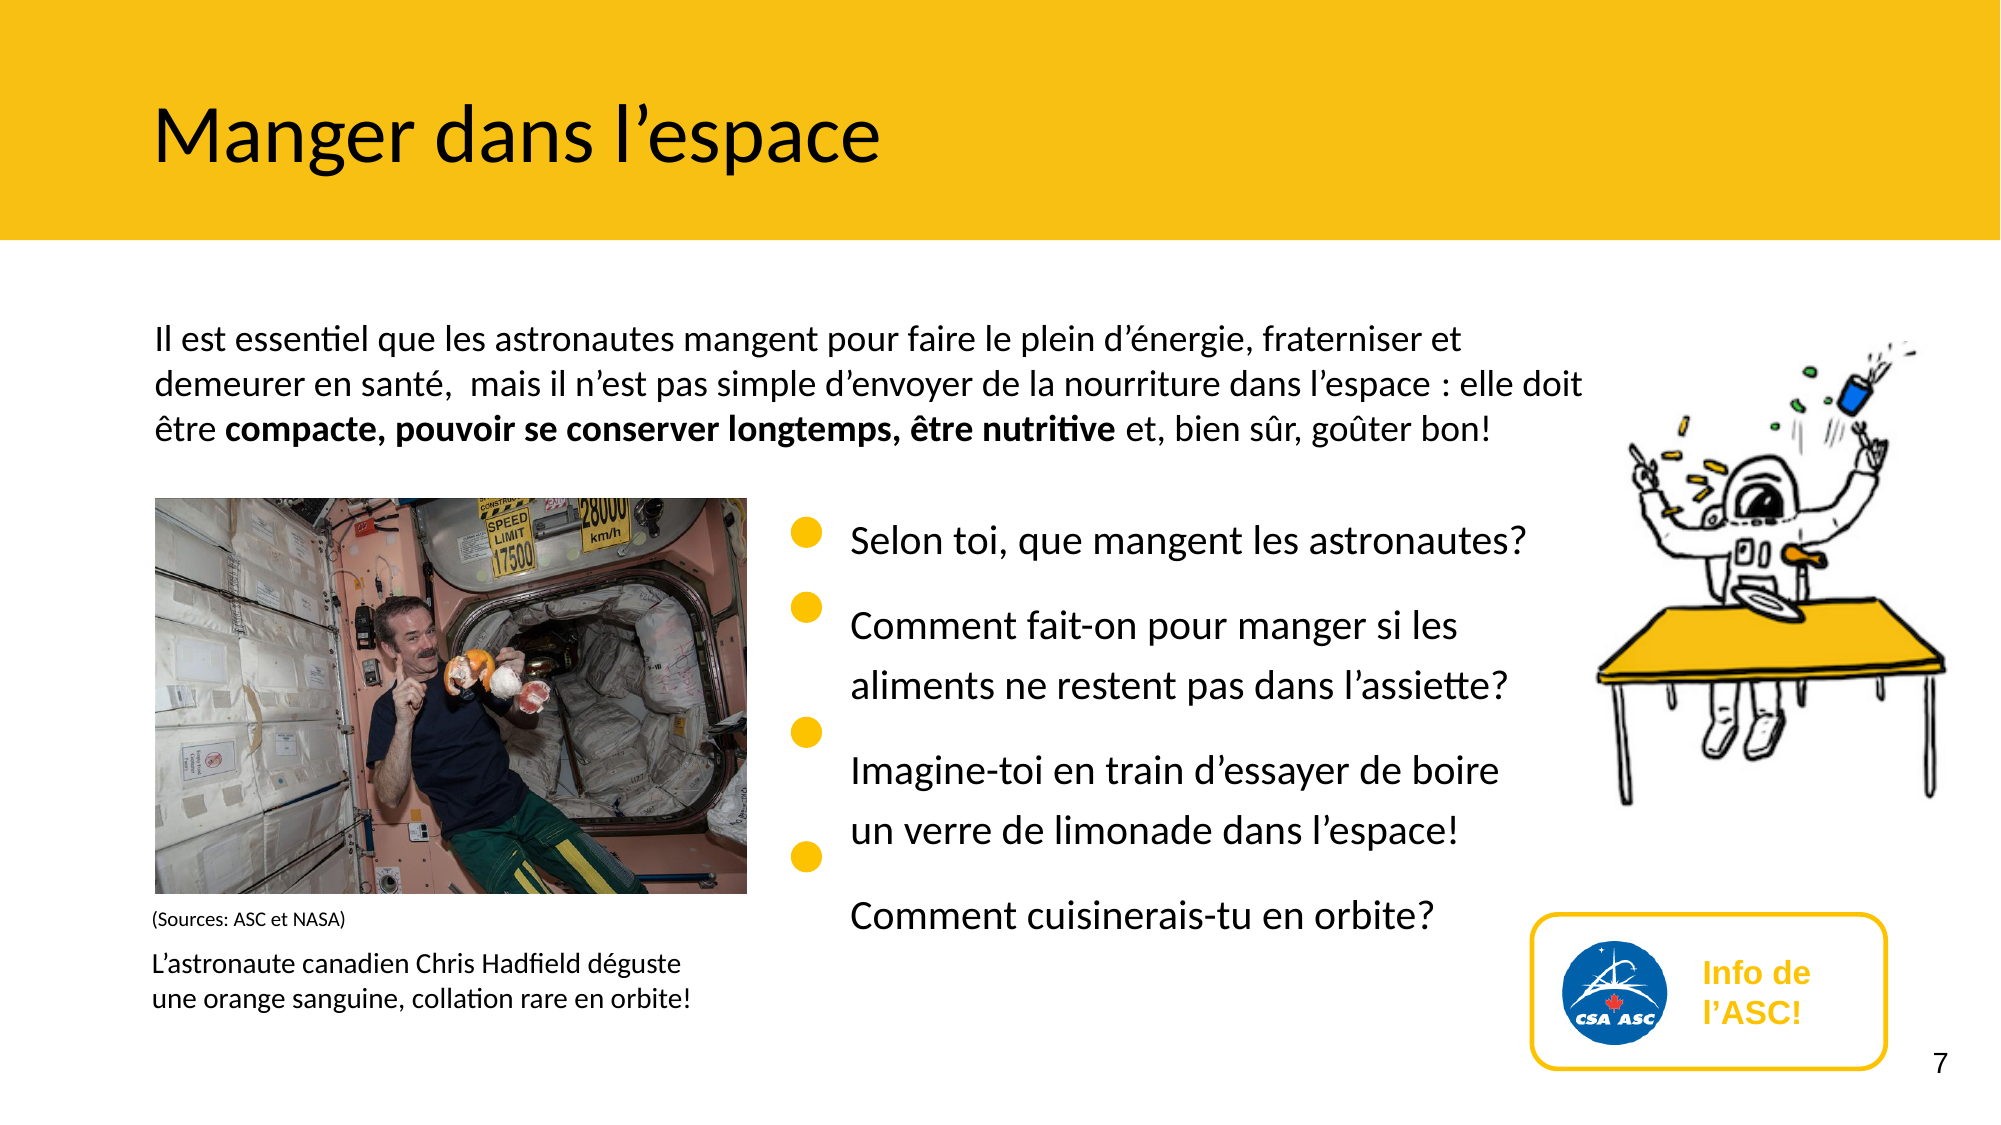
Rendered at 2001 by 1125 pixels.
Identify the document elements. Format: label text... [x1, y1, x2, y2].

title Manger dans l’espace [137, 26, 1863, 244]
text_box [1531, 914, 1886, 1069]
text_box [136, 306, 1605, 1030]
picture [1605, 341, 1976, 816]
picture [1556, 936, 1670, 1050]
text_box 7 [1899, 1029, 1964, 1100]
text_box Info de l’ASC! [1687, 943, 1928, 1040]
